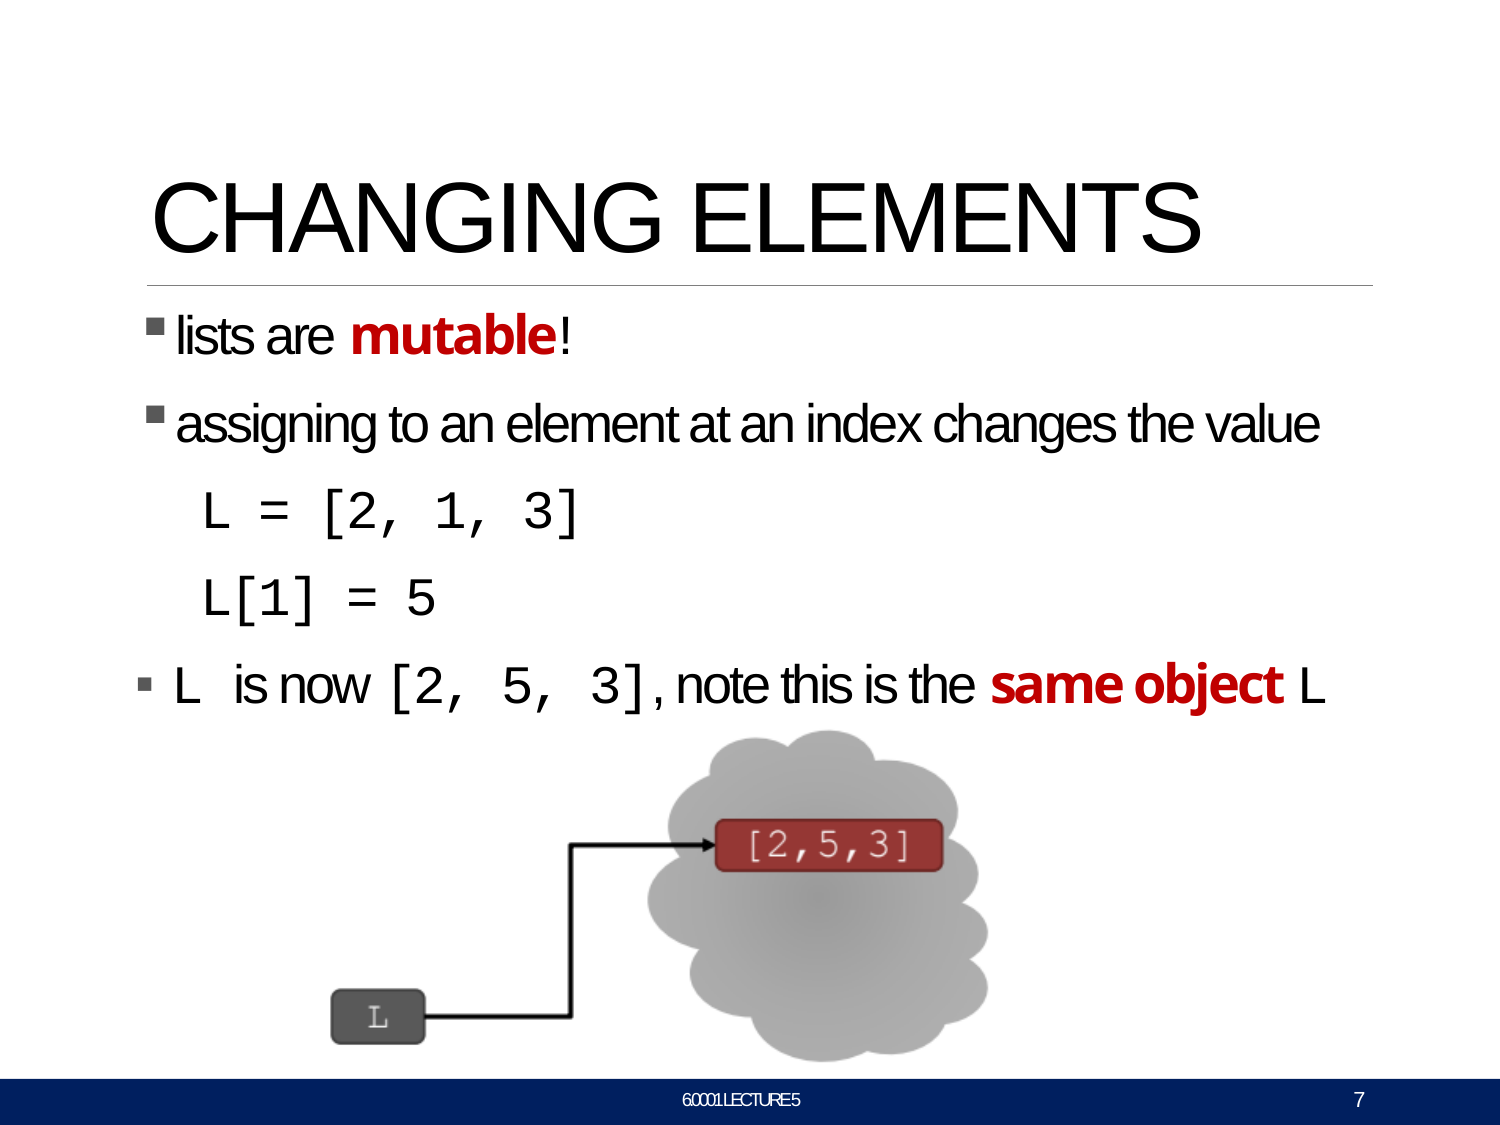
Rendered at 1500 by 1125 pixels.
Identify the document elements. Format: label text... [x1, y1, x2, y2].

title CHANGING ELEMENTS [147, 149, 1325, 275]
footer 6.0001 LECTURE 5 [679, 1090, 821, 1125]
text_box 7 [1349, 1078, 1369, 1112]
text_box lists are mutable! assigning to an element at an index changes the value L = [2, 1, 3] L[1] = 5 L is now [2, 5, 3], note this is the same object L [132, 275, 1356, 715]
picture [293, 717, 1067, 1066]
